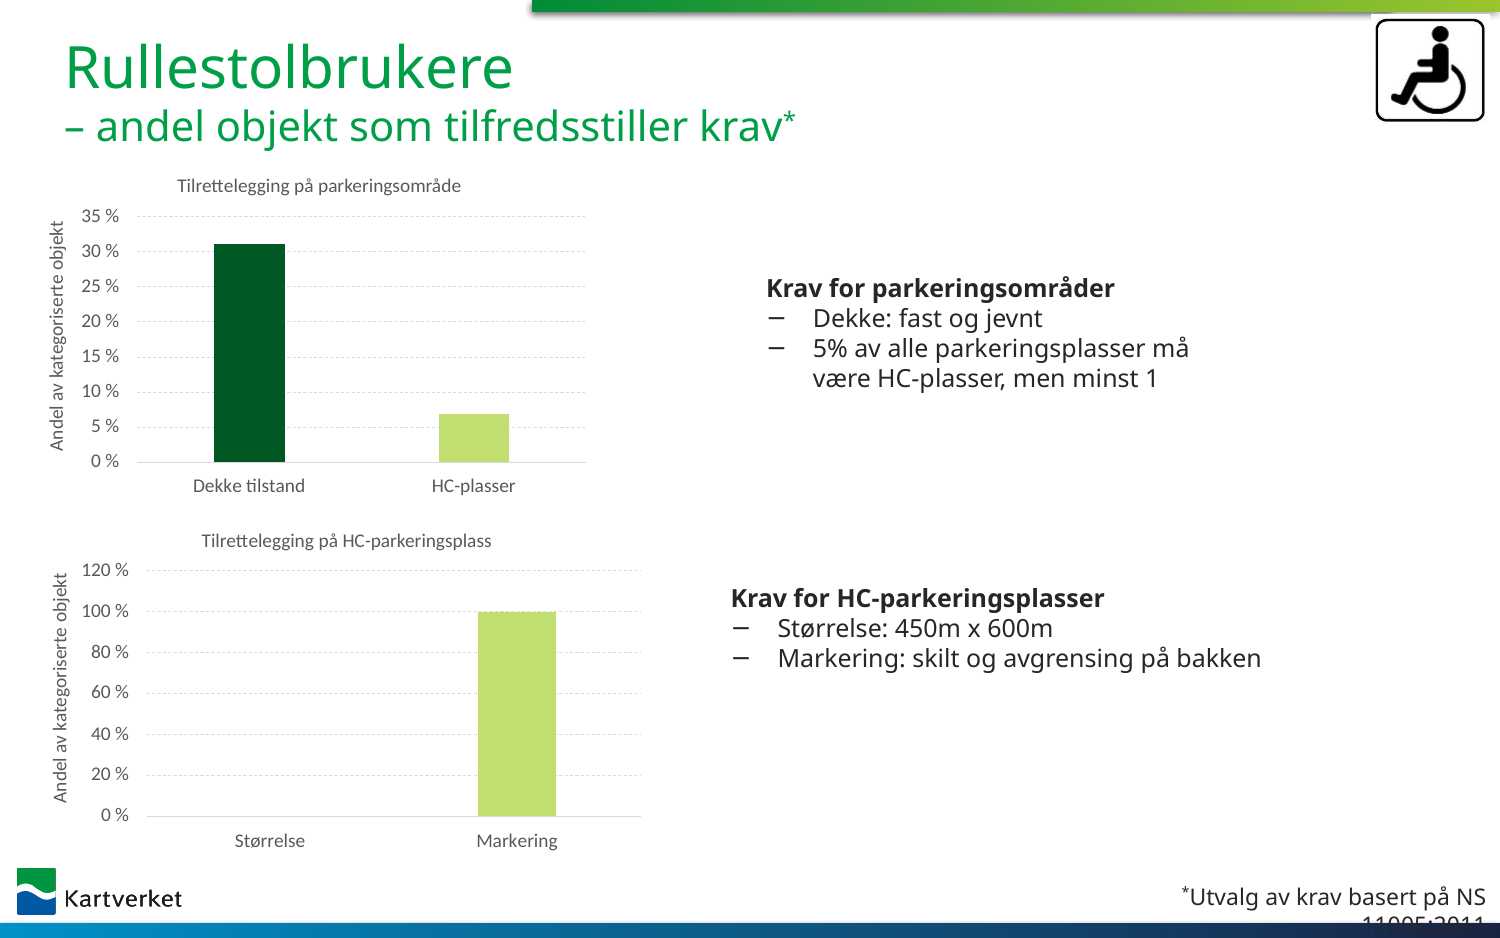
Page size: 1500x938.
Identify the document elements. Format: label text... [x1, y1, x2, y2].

picture [41, 520, 652, 859]
text_box Krav for parkeringsområder Dekke: fast og jevnt 5% av alle parkeringsplasser må være HC-plasser, men minst 1 [751, 264, 1232, 400]
text_box *Utvalg av krav basert på NS 11005:2011 [1068, 873, 1500, 938]
picture [41, 166, 598, 505]
picture [1371, 13, 1491, 127]
text_box Krav for HC-parkeringsplasser Størrelse: 450m x 600m Markering: skilt og avgrensing på bakken [715, 574, 1278, 680]
text_box Rullestolbrukere – andel objekt som tilfredsstiller krav* [49, 23, 1431, 158]
